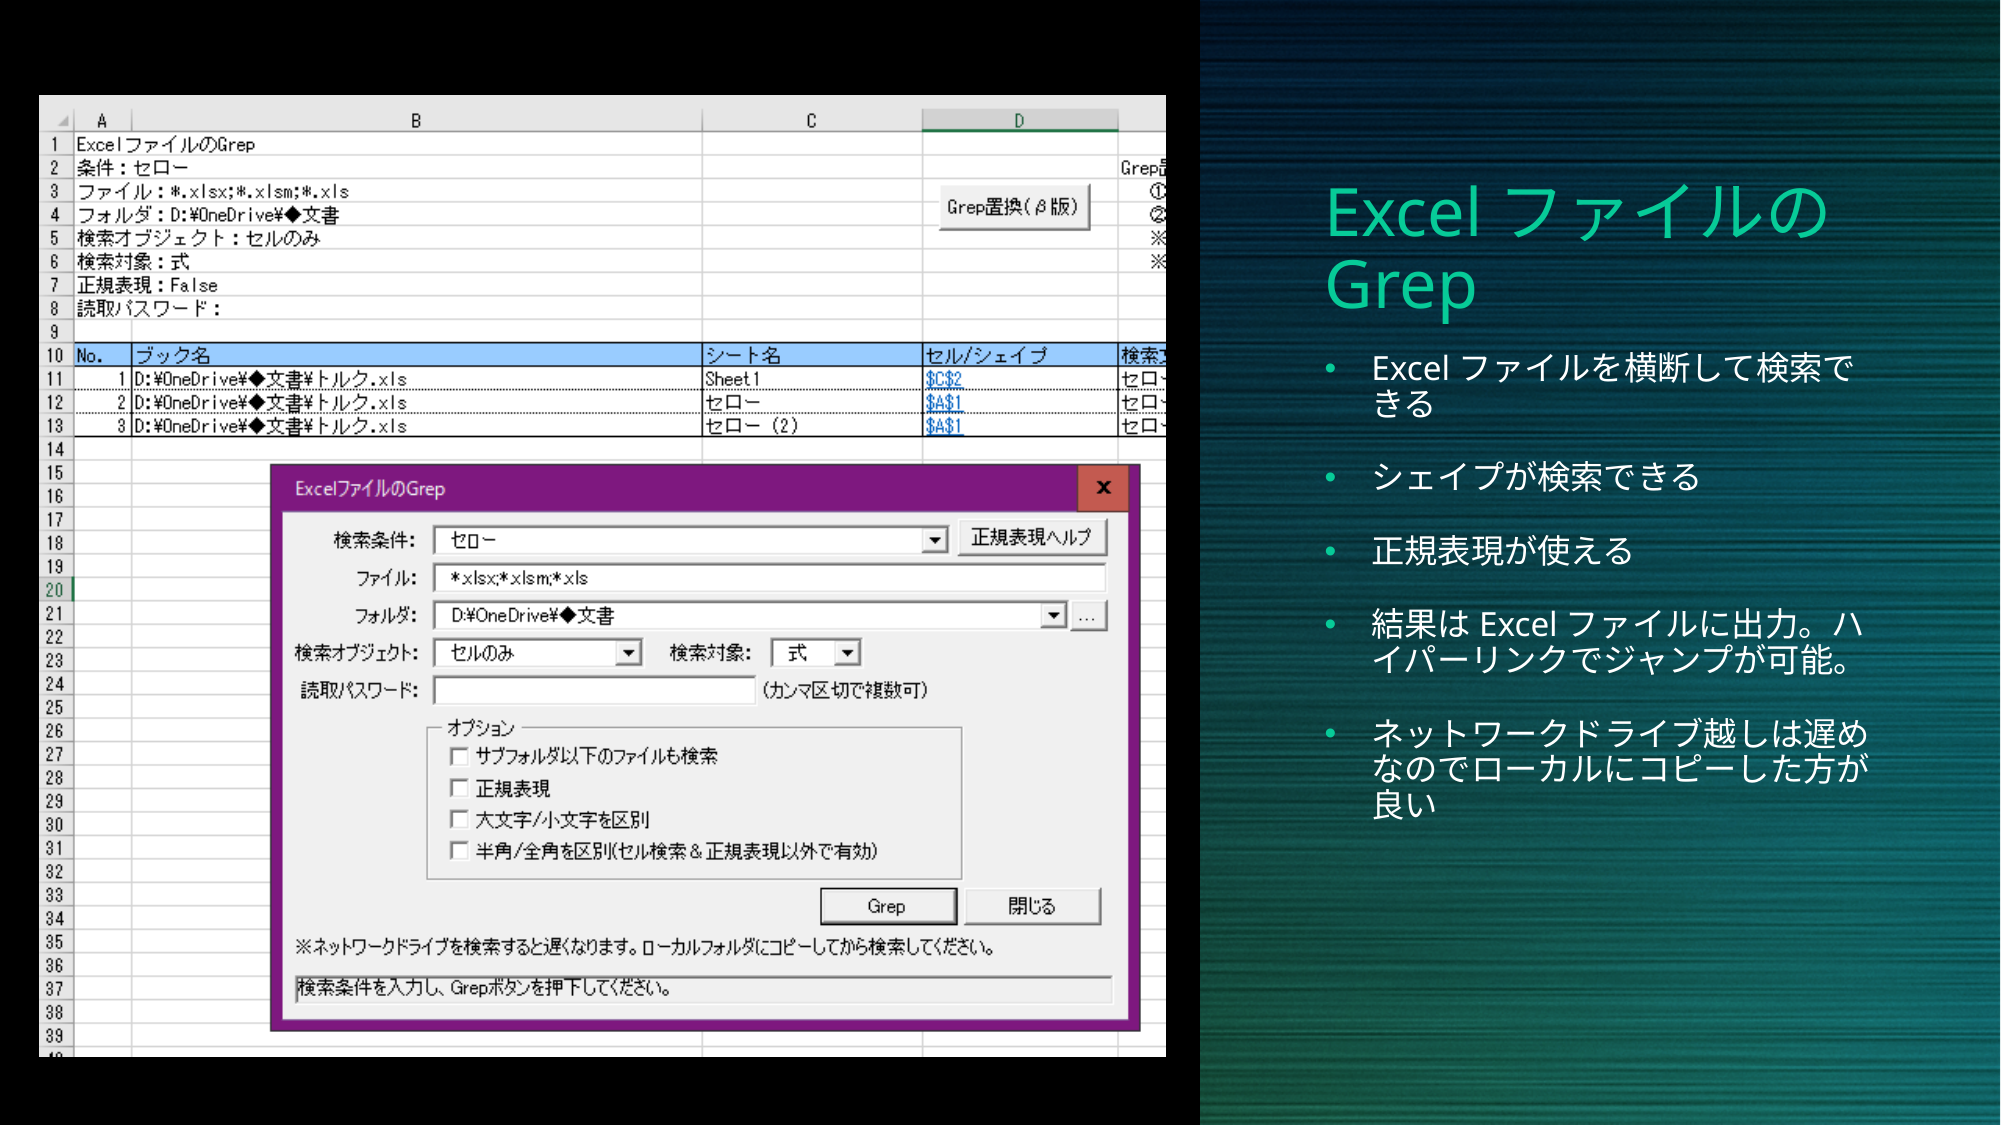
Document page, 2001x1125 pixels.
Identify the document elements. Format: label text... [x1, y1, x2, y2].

picture [38, 95, 1166, 1057]
title ExcelファイルのGrep [1309, 75, 1901, 330]
list Excelファイルを横断して検索できる シェイプが検索できる 正規表現が使える 結果はExcelファイルに出力。ハイパーリンクでジャンプが可能。 ネットワークドライブ越しは遅めなのでローカルにコピーした方が良い [1309, 344, 1901, 973]
picture [1200, 0, 2001, 1125]
